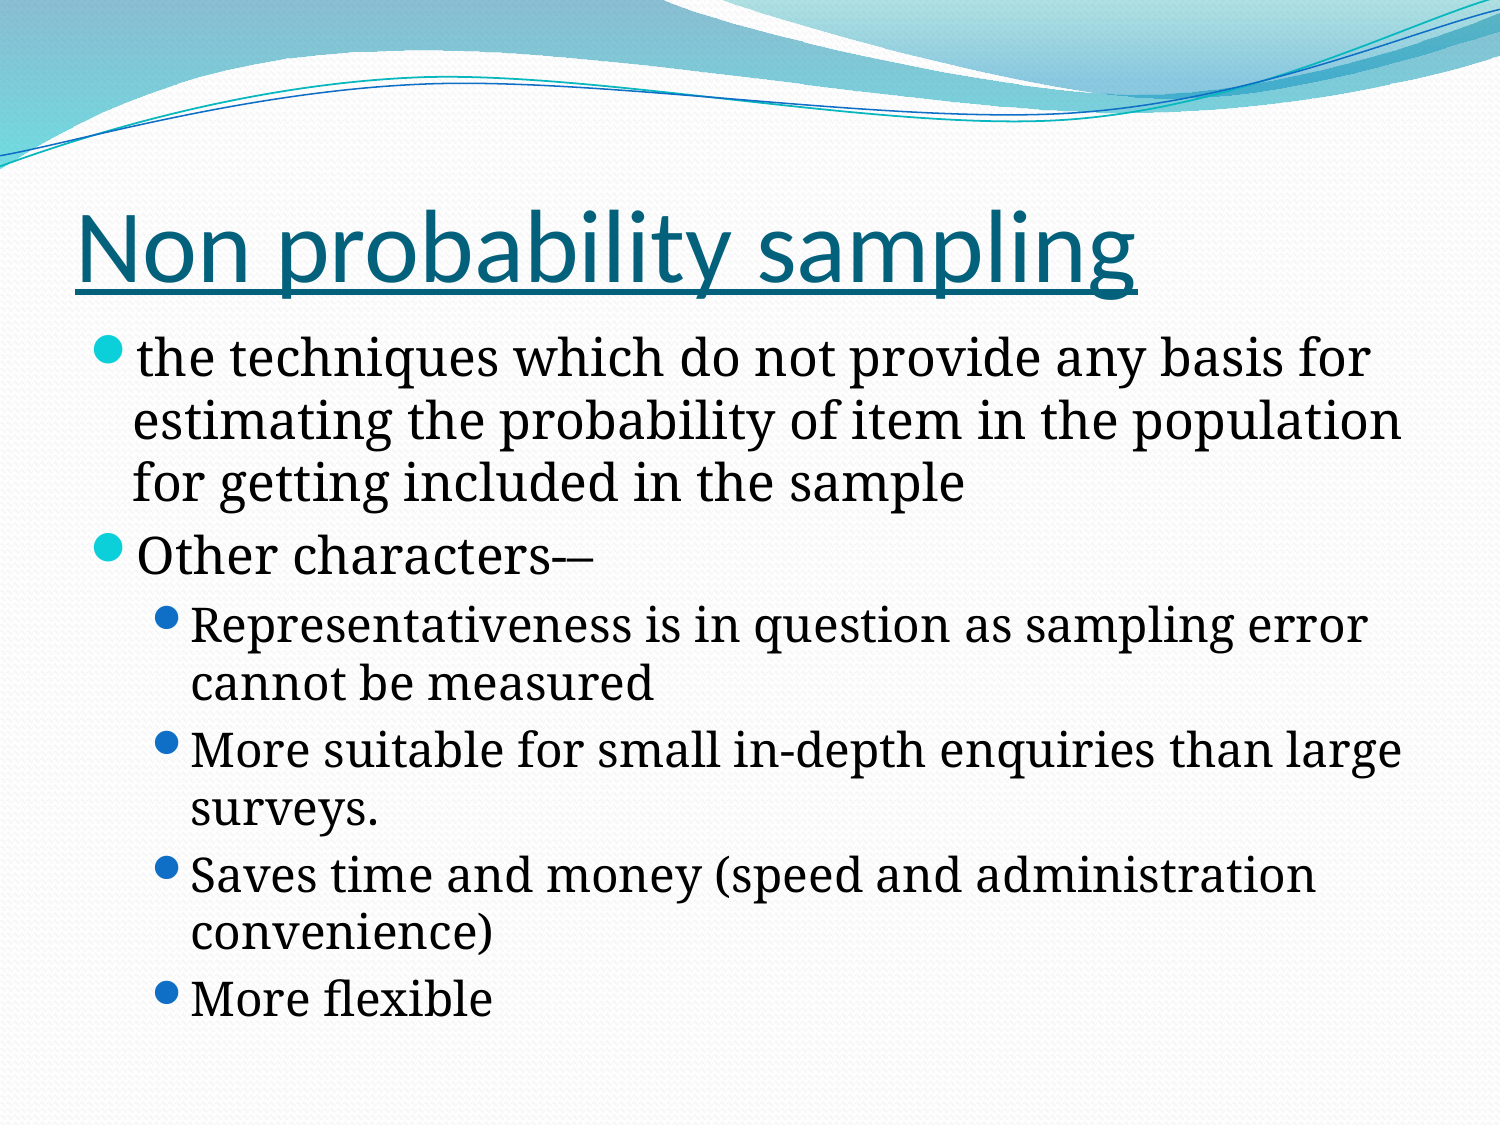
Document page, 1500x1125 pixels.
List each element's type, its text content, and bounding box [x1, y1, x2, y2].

title Non probability sampling [75, 115, 1425, 303]
list the techniques which do not provide any basis for estimating the probability of item in the population for getting included in the sample Other characters-– Representativeness is in question as sampling error cannot be measured More suitable for small in-depth enquiries than large surveys. Saves time and money (speed and administration convenience) More flexible [75, 317, 1425, 1038]
